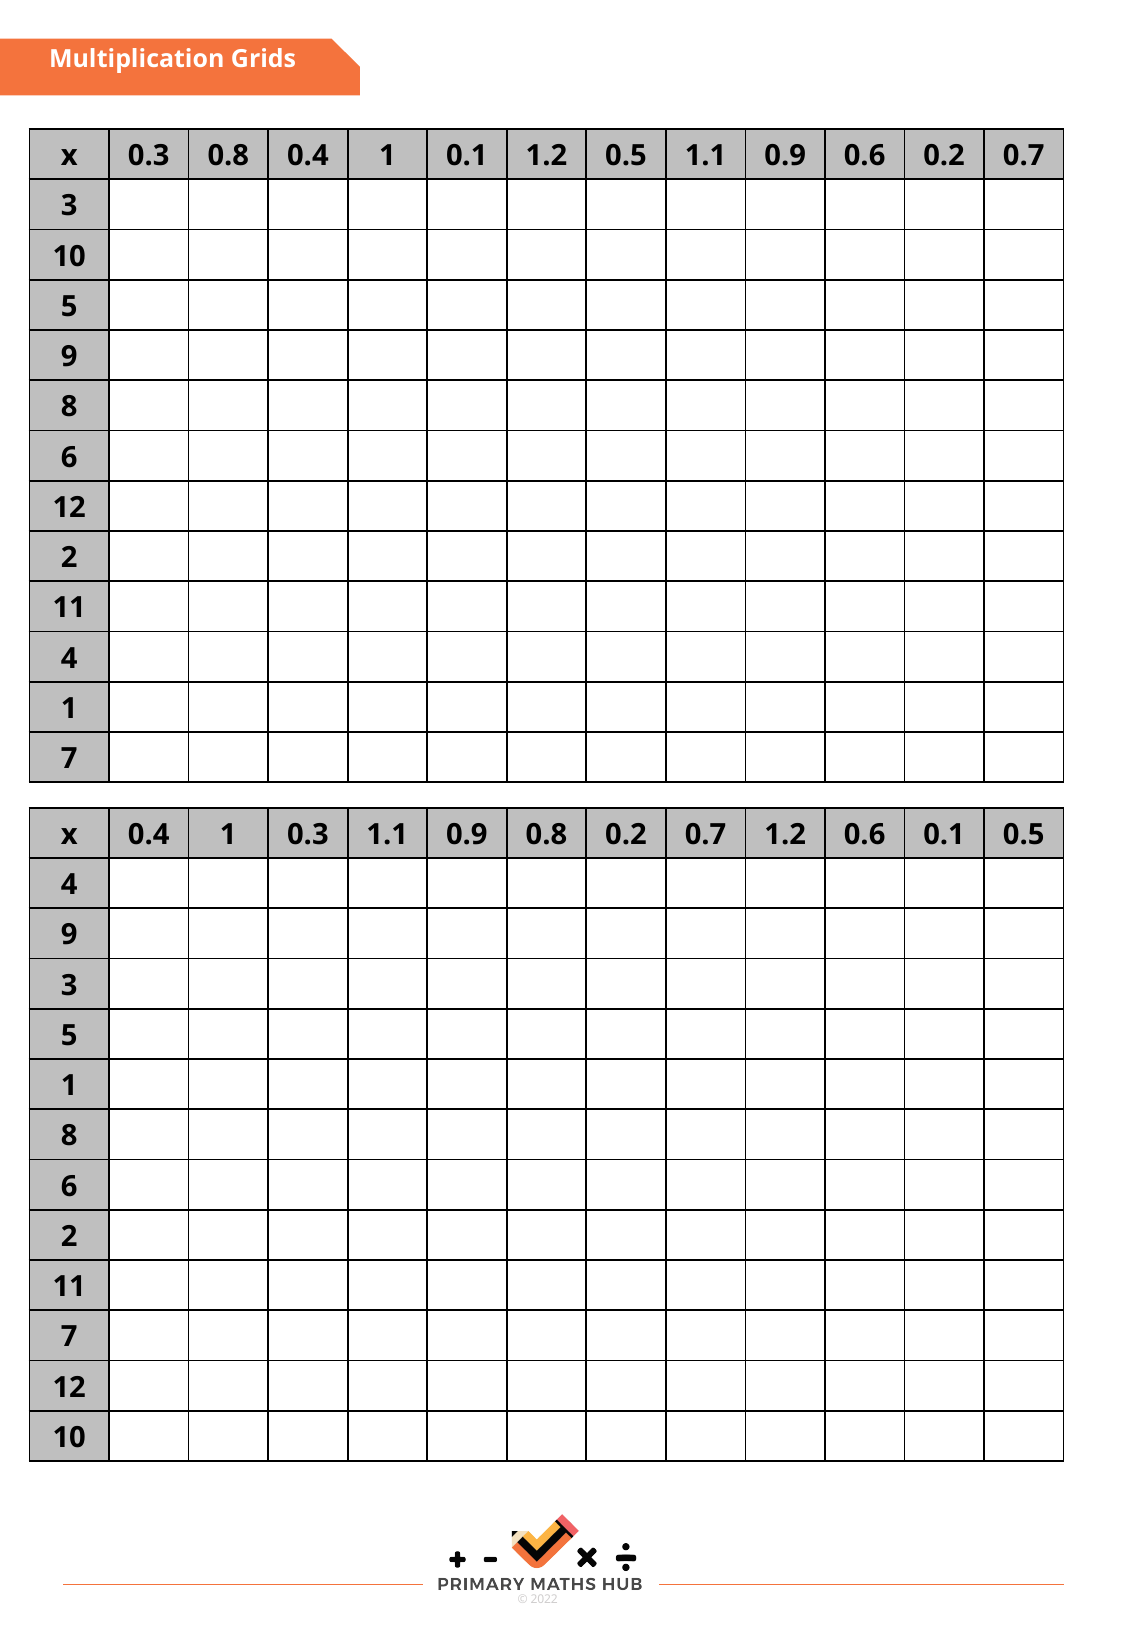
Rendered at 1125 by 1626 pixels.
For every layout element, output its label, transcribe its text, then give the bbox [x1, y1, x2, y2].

table_cell [269, 909, 347, 958]
table_cell [667, 1412, 745, 1460]
table_cell [985, 859, 1063, 907]
table_cell [746, 1412, 824, 1460]
table_cell [269, 281, 347, 329]
table_cell [189, 683, 267, 731]
table_cell [746, 1261, 824, 1309]
table_cell 4 [30, 632, 108, 681]
table_cell 7 [30, 733, 108, 781]
table_cell [985, 431, 1063, 480]
table_cell [587, 331, 665, 379]
table_cell [985, 1010, 1063, 1058]
table_cell 6 [30, 431, 108, 480]
table_cell [349, 1060, 426, 1108]
table_header 0.3 [110, 130, 188, 178]
table_cell [508, 1060, 585, 1108]
table_cell [905, 909, 983, 958]
table_cell [667, 733, 745, 781]
table_cell [349, 632, 426, 681]
table_cell [985, 1412, 1063, 1460]
table_cell [110, 381, 188, 430]
table_cell [189, 859, 267, 907]
table_cell [189, 482, 267, 530]
table_cell [508, 1110, 585, 1159]
table_cell [269, 959, 347, 1008]
table_cell [508, 1261, 585, 1309]
table_cell [428, 733, 506, 781]
table_cell [905, 532, 983, 580]
table_cell [905, 1110, 983, 1159]
table_cell [587, 1412, 665, 1460]
table_cell [587, 683, 665, 731]
table_header 0.7 [985, 130, 1063, 178]
table_cell [508, 1311, 585, 1360]
table_header 1.2 [746, 809, 824, 857]
table_cell [667, 1261, 745, 1309]
table_header 0.6 [826, 809, 904, 857]
table_cell [826, 230, 904, 279]
table_cell [587, 281, 665, 329]
table_cell [905, 1010, 983, 1058]
table_cell [269, 1110, 347, 1159]
table_cell [269, 431, 347, 480]
table_cell [189, 1412, 267, 1460]
table_cell [985, 230, 1063, 279]
text_box © 2022 [429, 1584, 646, 1614]
table_cell [189, 1060, 267, 1108]
table_cell [110, 859, 188, 907]
table_cell [508, 532, 585, 580]
table_cell [985, 1160, 1063, 1209]
table_cell 9 [30, 331, 108, 379]
table_cell [110, 1261, 188, 1309]
table_cell [587, 180, 665, 229]
table_cell [189, 582, 267, 631]
table_cell [905, 1311, 983, 1360]
table_cell 11 [30, 1261, 108, 1309]
table_cell [189, 381, 267, 430]
table_cell [189, 331, 267, 379]
table_cell [110, 431, 188, 480]
table_cell [826, 909, 904, 958]
table_cell [667, 1361, 745, 1410]
table_cell [905, 180, 983, 229]
table_cell [189, 632, 267, 681]
table_cell [508, 331, 585, 379]
table_cell [667, 532, 745, 580]
table_header 1.2 [508, 130, 585, 178]
table_cell [587, 431, 665, 480]
table_cell [826, 582, 904, 631]
table_cell [826, 381, 904, 430]
table_cell [428, 431, 506, 480]
table_cell [189, 1261, 267, 1309]
table_cell [428, 859, 506, 907]
table_cell [587, 1261, 665, 1309]
table_cell [508, 632, 585, 681]
table_cell [508, 1211, 585, 1259]
table_cell [985, 532, 1063, 580]
table_cell [269, 1412, 347, 1460]
table_header 0.5 [587, 130, 665, 178]
table_cell [587, 1311, 665, 1360]
table_cell [189, 1211, 267, 1259]
table_cell [110, 281, 188, 329]
table_cell 10 [30, 230, 108, 279]
table_cell [189, 281, 267, 329]
table_cell [587, 1010, 665, 1058]
table_header 1.1 [667, 130, 745, 178]
table_cell [349, 1160, 426, 1209]
table_cell [905, 632, 983, 681]
table_cell [110, 1160, 188, 1209]
table_cell [428, 180, 506, 229]
table_cell [826, 180, 904, 229]
table_cell [189, 733, 267, 781]
table_header 0.9 [746, 130, 824, 178]
table_cell [905, 733, 983, 781]
table_cell [189, 1110, 267, 1159]
table_header 0.8 [508, 809, 585, 857]
table_cell [269, 230, 347, 279]
table_cell [826, 1311, 904, 1360]
table_cell [508, 482, 585, 530]
table_cell [349, 1412, 426, 1460]
table_cell [667, 632, 745, 681]
table_cell [985, 482, 1063, 530]
table_cell [110, 180, 188, 229]
table_cell [905, 1361, 983, 1410]
table_cell [826, 1010, 904, 1058]
table_header 0.5 [985, 809, 1063, 857]
table_cell [428, 632, 506, 681]
table_cell [826, 281, 904, 329]
table_cell [905, 1412, 983, 1460]
table_cell [905, 381, 983, 430]
table_cell [985, 180, 1063, 229]
table_cell [110, 909, 188, 958]
table_cell [905, 230, 983, 279]
table_cell [349, 1361, 426, 1410]
table_header 0.7 [667, 809, 745, 857]
table_cell [508, 1010, 585, 1058]
table_cell [985, 1060, 1063, 1108]
table_cell [349, 180, 426, 229]
table_cell [587, 532, 665, 580]
table_header 0.4 [110, 809, 188, 857]
table_cell 11 [30, 582, 108, 631]
table_cell [746, 532, 824, 580]
table_header 0.2 [905, 130, 983, 178]
table_cell [428, 381, 506, 430]
table_cell [746, 733, 824, 781]
table_cell [349, 683, 426, 731]
table_cell [746, 632, 824, 681]
table_cell [269, 532, 347, 580]
table_cell [428, 1412, 506, 1460]
table_cell [905, 281, 983, 329]
table_cell [189, 532, 267, 580]
table_cell [110, 1211, 188, 1259]
table_cell [587, 1160, 665, 1209]
table_cell [587, 230, 665, 279]
table_cell [349, 281, 426, 329]
table_cell [349, 1010, 426, 1058]
table_header 0.2 [587, 809, 665, 857]
table_cell [985, 381, 1063, 430]
table_cell [587, 582, 665, 631]
table_cell [905, 1211, 983, 1259]
table_cell [746, 1311, 824, 1360]
table_cell [508, 859, 585, 907]
table_cell [587, 959, 665, 1008]
table_cell 8 [30, 1110, 108, 1159]
table_cell [826, 859, 904, 907]
table_cell [269, 1160, 347, 1209]
table_cell [110, 1311, 188, 1360]
table_cell [428, 532, 506, 580]
table_header 0.6 [826, 130, 904, 178]
table_cell 4 [30, 859, 108, 907]
table_cell [269, 733, 347, 781]
table_cell [349, 431, 426, 480]
table_cell [349, 1261, 426, 1309]
picture [432, 1512, 648, 1597]
table_cell [110, 1110, 188, 1159]
table_cell [110, 331, 188, 379]
table_cell [428, 230, 506, 279]
table_cell [905, 859, 983, 907]
table_cell [428, 1311, 506, 1360]
table_cell [269, 1311, 347, 1360]
table_cell [428, 331, 506, 379]
table_cell [826, 1160, 904, 1209]
table_cell 12 [30, 482, 108, 530]
table_cell [349, 331, 426, 379]
table_cell [349, 230, 426, 279]
table_cell [428, 1110, 506, 1159]
table_cell 5 [30, 281, 108, 329]
table_cell [985, 733, 1063, 781]
table_cell [110, 733, 188, 781]
table_cell [269, 859, 347, 907]
table_cell [826, 683, 904, 731]
table_cell [985, 582, 1063, 631]
table_cell [269, 381, 347, 430]
table_cell [587, 1361, 665, 1410]
table_cell 5 [30, 1010, 108, 1058]
table_cell [667, 482, 745, 530]
table_cell 3 [30, 180, 108, 229]
table_cell [826, 1060, 904, 1108]
table_cell [985, 959, 1063, 1008]
table_cell [985, 281, 1063, 329]
table_cell [746, 381, 824, 430]
table_cell 1 [30, 1060, 108, 1108]
table_cell [349, 1110, 426, 1159]
table_cell [826, 733, 904, 781]
table_cell [189, 1361, 267, 1410]
table_cell 9 [30, 909, 108, 958]
table_cell [746, 281, 824, 329]
table_header 0.1 [905, 809, 983, 857]
table_cell [667, 909, 745, 958]
table_cell [349, 582, 426, 631]
table_cell [428, 1010, 506, 1058]
table_cell [428, 582, 506, 631]
table_cell [746, 582, 824, 631]
table_cell [985, 1261, 1063, 1309]
table_cell [269, 632, 347, 681]
table_cell [189, 431, 267, 480]
table_header 0.3 [269, 809, 347, 857]
table_cell [110, 683, 188, 731]
table_cell 2 [30, 1211, 108, 1259]
table_cell [667, 381, 745, 430]
table_cell [985, 1110, 1063, 1159]
table_cell [667, 281, 745, 329]
table_header 0.9 [428, 809, 506, 857]
table_cell [587, 859, 665, 907]
table_cell [746, 1110, 824, 1159]
table_cell [428, 1361, 506, 1410]
table_cell [349, 1211, 426, 1259]
table_cell [508, 1160, 585, 1209]
table_cell [826, 1261, 904, 1309]
table_cell [349, 859, 426, 907]
table_cell [746, 1211, 824, 1259]
table_cell [587, 482, 665, 530]
table_cell [110, 1060, 188, 1108]
table_cell [905, 331, 983, 379]
table_cell [746, 909, 824, 958]
table_cell [110, 230, 188, 279]
table_cell 2 [30, 532, 108, 580]
table_cell [508, 180, 585, 229]
text_box Multiplication Grids [0, 37, 361, 97]
table_cell [905, 1160, 983, 1209]
table_cell [826, 331, 904, 379]
table_cell [110, 532, 188, 580]
table_cell [746, 1010, 824, 1058]
table_cell [826, 959, 904, 1008]
table_cell [826, 431, 904, 480]
table_cell [905, 959, 983, 1008]
table_header 0.8 [189, 130, 267, 178]
table_cell [905, 1261, 983, 1309]
table_cell 12 [30, 1361, 108, 1410]
table_cell [428, 1060, 506, 1108]
table_cell [428, 1160, 506, 1209]
table_cell [587, 909, 665, 958]
table_cell [587, 1110, 665, 1159]
table_cell [508, 683, 585, 731]
table_cell [269, 180, 347, 229]
table_cell [428, 281, 506, 329]
table_cell [667, 1211, 745, 1259]
table_cell [269, 1211, 347, 1259]
table_cell [508, 381, 585, 430]
table_cell [985, 331, 1063, 379]
table_cell [587, 381, 665, 430]
table_cell [269, 582, 347, 631]
table_cell [985, 1211, 1063, 1259]
table_cell [746, 683, 824, 731]
table_cell [985, 683, 1063, 731]
table_cell [746, 180, 824, 229]
table_cell [508, 1412, 585, 1460]
table_cell [110, 632, 188, 681]
table_cell [110, 1010, 188, 1058]
table_cell [746, 859, 824, 907]
table_cell [110, 482, 188, 530]
table_cell [110, 582, 188, 631]
table_cell [189, 909, 267, 958]
table_cell [269, 482, 347, 530]
table_header 1 [349, 130, 426, 178]
table_cell [508, 909, 585, 958]
table_cell [349, 733, 426, 781]
table_cell [349, 381, 426, 430]
table_cell [985, 909, 1063, 958]
table_cell [746, 482, 824, 530]
table_cell [428, 909, 506, 958]
table_cell [110, 1361, 188, 1410]
table_cell [746, 431, 824, 480]
table_cell [508, 281, 585, 329]
table_cell [905, 582, 983, 631]
table_cell [587, 1060, 665, 1108]
table_cell [746, 959, 824, 1008]
table_cell [826, 632, 904, 681]
table_cell [667, 582, 745, 631]
table_cell [269, 1060, 347, 1108]
table_header 1 [189, 809, 267, 857]
table_header 1.1 [349, 809, 426, 857]
table_cell [508, 959, 585, 1008]
table_cell [428, 1261, 506, 1309]
table_cell [428, 683, 506, 731]
table_cell [269, 331, 347, 379]
table_cell 3 [30, 959, 108, 1008]
table_cell [349, 532, 426, 580]
table_cell [110, 1412, 188, 1460]
table_cell [905, 431, 983, 480]
table_cell [269, 1361, 347, 1410]
table_cell [667, 1060, 745, 1108]
table_cell [189, 1160, 267, 1209]
table_cell [349, 959, 426, 1008]
table_header x [30, 809, 108, 857]
table_cell [667, 683, 745, 731]
table_cell [985, 632, 1063, 681]
table_header x [30, 130, 108, 178]
table_cell [587, 632, 665, 681]
table_cell [189, 1311, 267, 1360]
table_cell [349, 482, 426, 530]
table_cell [985, 1361, 1063, 1410]
table_cell [189, 230, 267, 279]
table_cell [189, 959, 267, 1008]
table_cell [269, 1261, 347, 1309]
table_cell [905, 683, 983, 731]
table_cell [587, 1211, 665, 1259]
table_header 0.1 [428, 130, 506, 178]
table_cell [826, 1211, 904, 1259]
table_cell [508, 733, 585, 781]
table_cell [667, 1311, 745, 1360]
table_cell [746, 1361, 824, 1410]
table_cell 7 [30, 1311, 108, 1360]
table_cell [826, 1110, 904, 1159]
table_cell [905, 1060, 983, 1108]
table_cell [269, 1010, 347, 1058]
table_cell [746, 331, 824, 379]
table_cell [508, 431, 585, 480]
table_header 0.4 [269, 130, 347, 178]
table_cell [905, 482, 983, 530]
table_cell [746, 1060, 824, 1108]
table_cell [667, 1010, 745, 1058]
table_cell [349, 1311, 426, 1360]
table_cell [428, 1211, 506, 1259]
table_cell [667, 431, 745, 480]
table_cell [826, 1361, 904, 1410]
table_cell [428, 959, 506, 1008]
table_cell [826, 1412, 904, 1460]
table_cell [667, 230, 745, 279]
table_cell 8 [30, 381, 108, 430]
table_cell [269, 683, 347, 731]
table_cell [667, 959, 745, 1008]
table_cell [826, 482, 904, 530]
table_cell [189, 180, 267, 229]
table_cell [508, 230, 585, 279]
table_cell [746, 1160, 824, 1209]
table_cell [826, 532, 904, 580]
table_cell [508, 582, 585, 631]
table_cell [428, 482, 506, 530]
table_cell [667, 180, 745, 229]
table_cell [508, 1361, 585, 1410]
table_cell [349, 909, 426, 958]
table_cell [667, 1110, 745, 1159]
table_cell 10 [30, 1412, 108, 1460]
table_cell 1 [30, 683, 108, 731]
table_cell [667, 1160, 745, 1209]
table_cell [667, 859, 745, 907]
table_cell [189, 1010, 267, 1058]
table_cell [110, 959, 188, 1008]
table_cell [667, 331, 745, 379]
table_cell 6 [30, 1160, 108, 1209]
table_cell [587, 733, 665, 781]
table_cell [746, 230, 824, 279]
table_cell [985, 1311, 1063, 1360]
